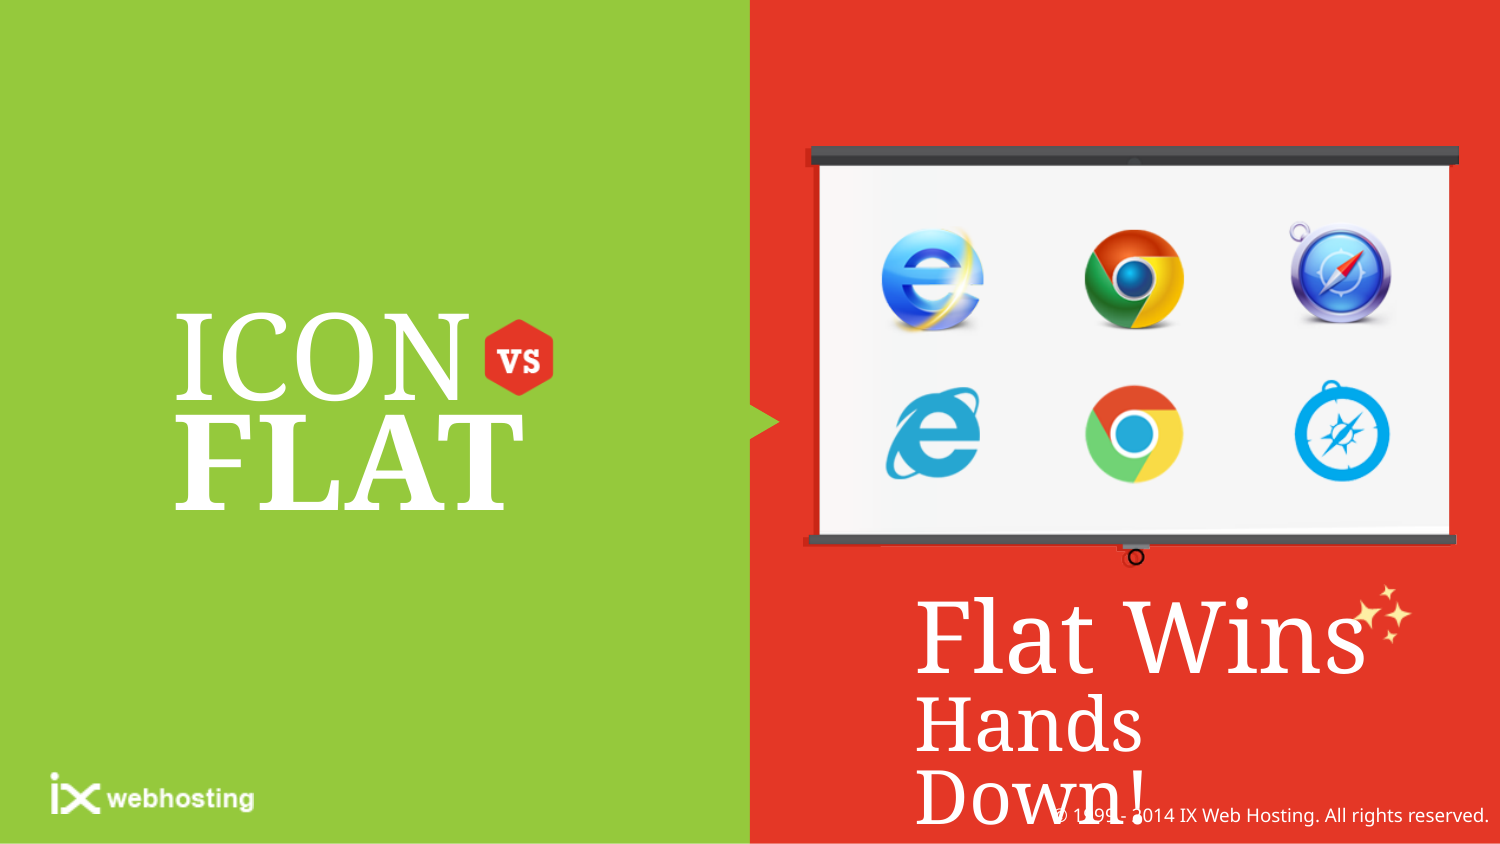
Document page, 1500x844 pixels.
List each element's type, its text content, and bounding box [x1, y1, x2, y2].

text_box [0, 0, 748, 844]
text_box © 1999 - 2014 IX Web Hosting. All rights reserved. [1037, 796, 1500, 834]
text_box [745, 401, 782, 443]
picture [803, 146, 1459, 568]
text_box [748, 0, 1500, 844]
picture [1351, 584, 1413, 644]
picture [484, 318, 554, 396]
picture [49, 771, 254, 815]
text_box ICON FLAT [157, 304, 593, 545]
text_box Flat Wins Hands Down! [899, 613, 1413, 844]
